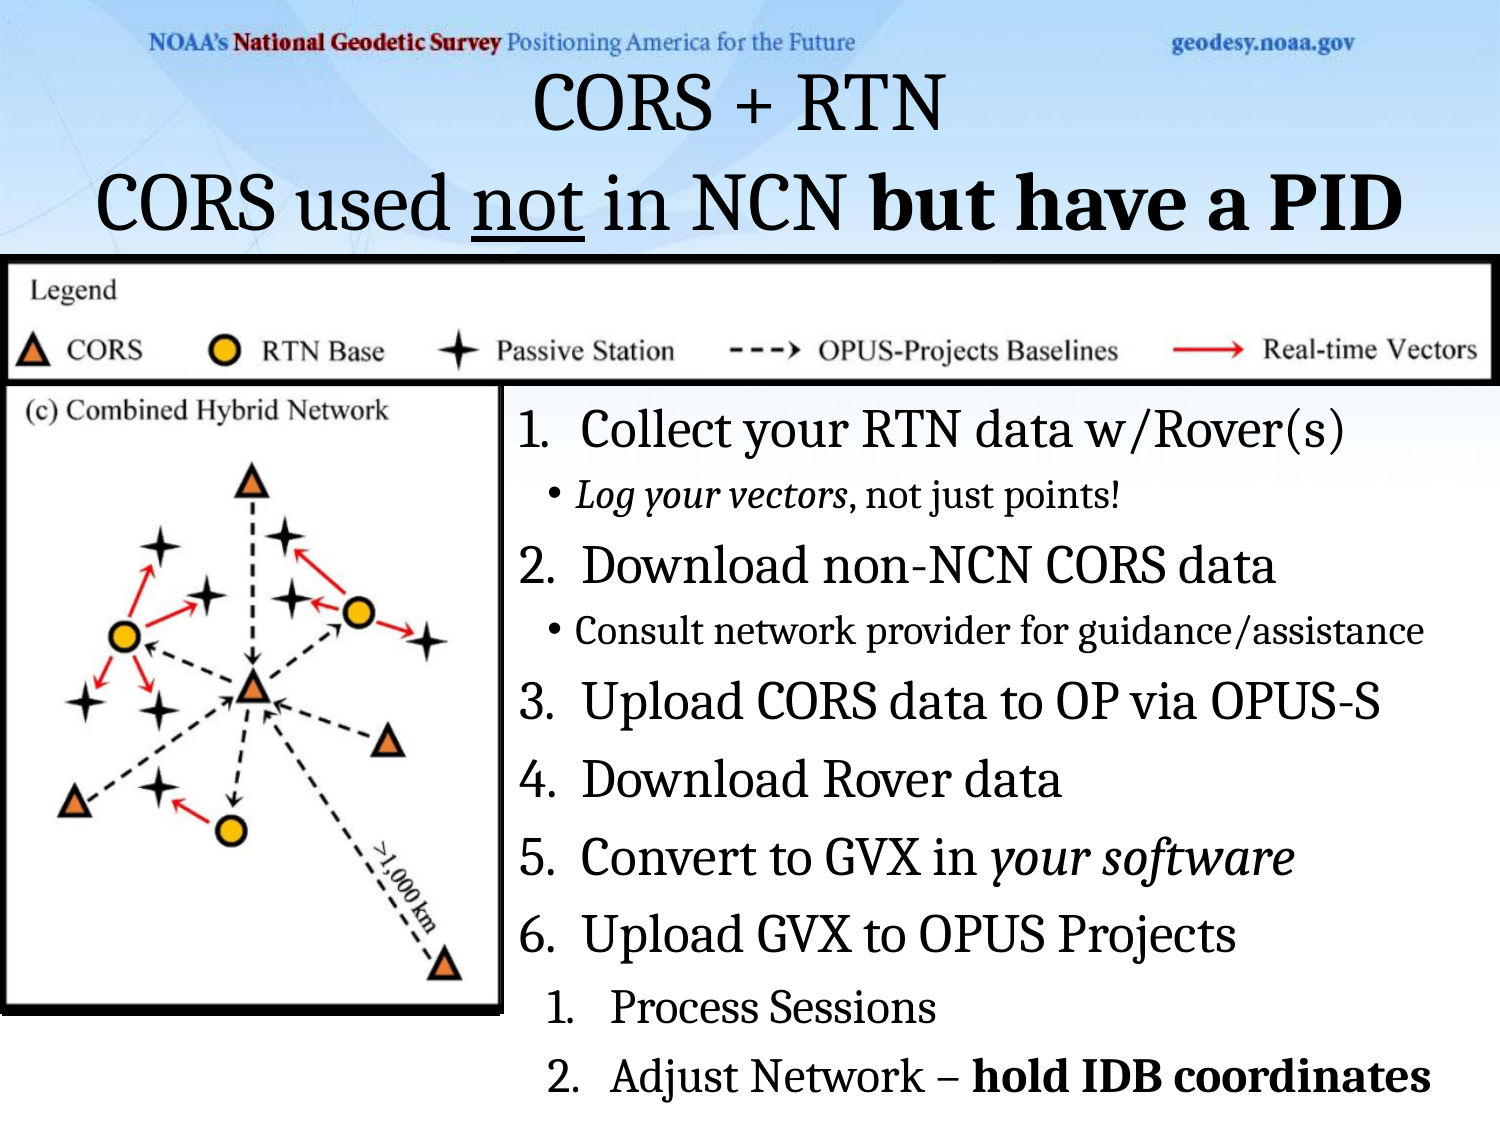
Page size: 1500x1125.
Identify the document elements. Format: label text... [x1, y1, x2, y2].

picture [0, 255, 1500, 1125]
picture [0, 204, 1500, 254]
list Collect your RTN data w/Rover(s) Log your vectors, not just points! Download non-NCN CORS data Consult network provider for guidance/assistance Upload CORS data to OP via OPUS-S Download Rover data Convert to GVX in your software Upload GVX to OPUS Projects Process Sessions Adjust Network – hold IDB coordinates [504, 389, 1500, 1064]
title CORS + RTN CORS used not in NCN but have a PID [0, 91, 1500, 204]
picture [0, 0, 1500, 91]
